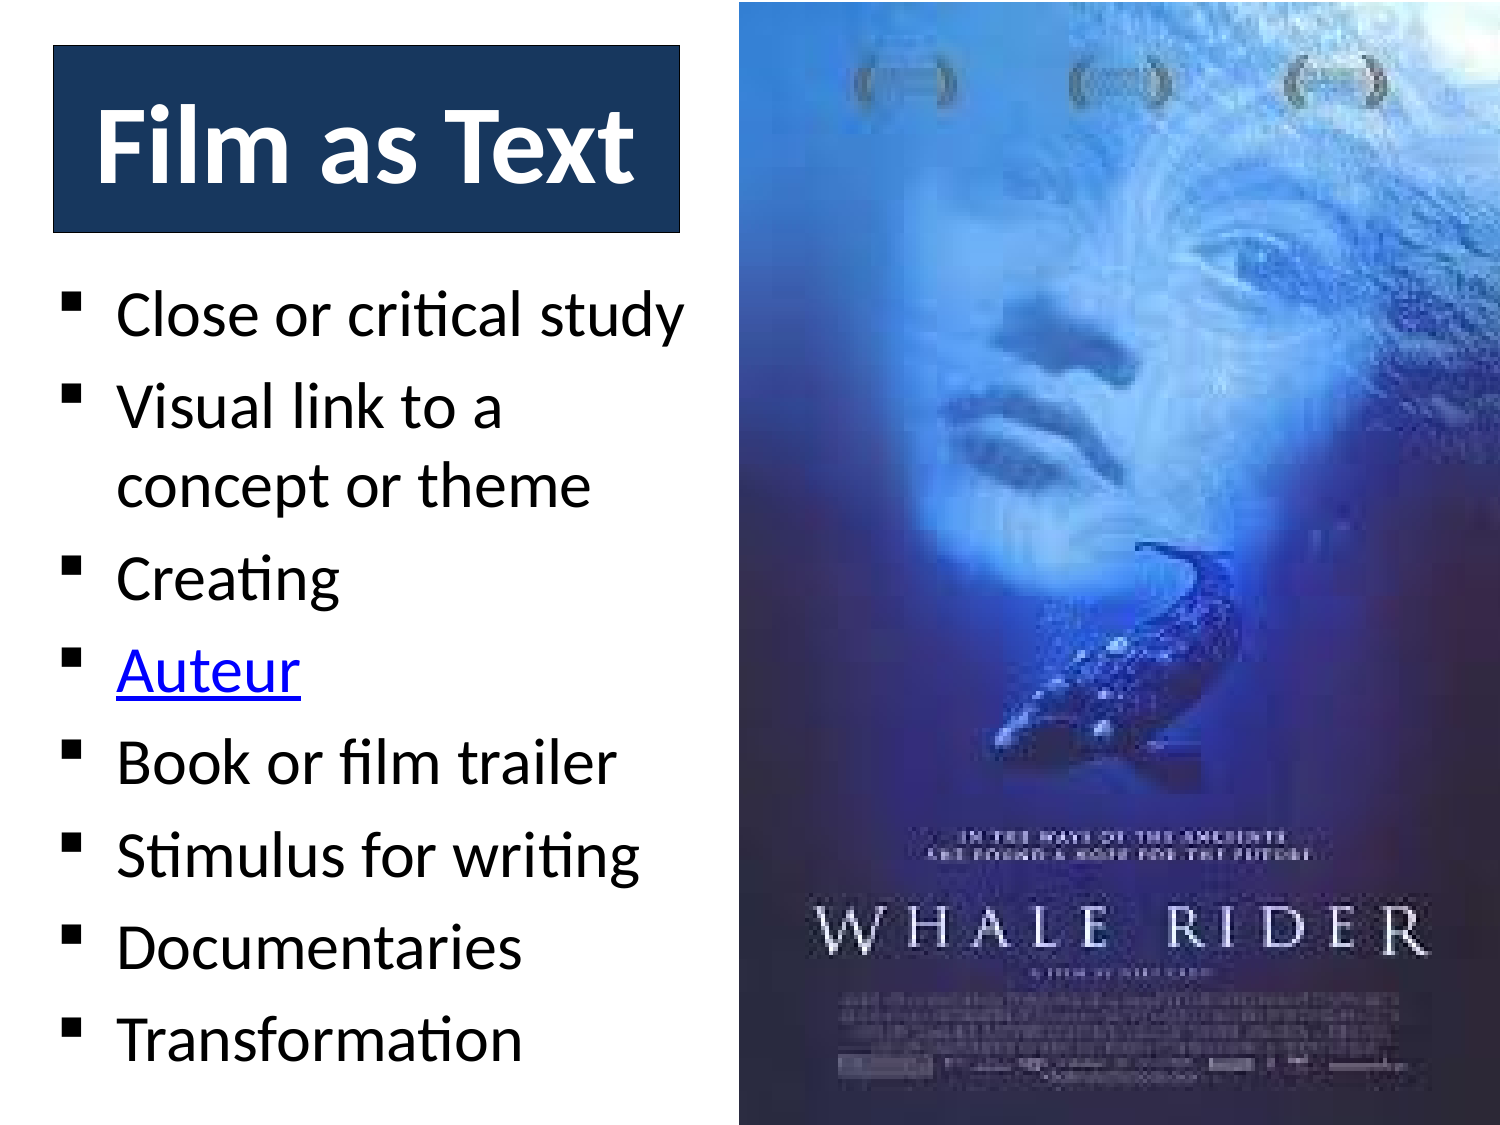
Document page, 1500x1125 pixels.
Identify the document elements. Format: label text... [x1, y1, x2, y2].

title Film as Text [53, 45, 680, 233]
picture [738, 2, 1500, 1125]
list Close or critical study Visual link to a concept or theme Creating Auteur Book or film trailer Stimulus for writing Documentaries Transformation [41, 262, 703, 1094]
